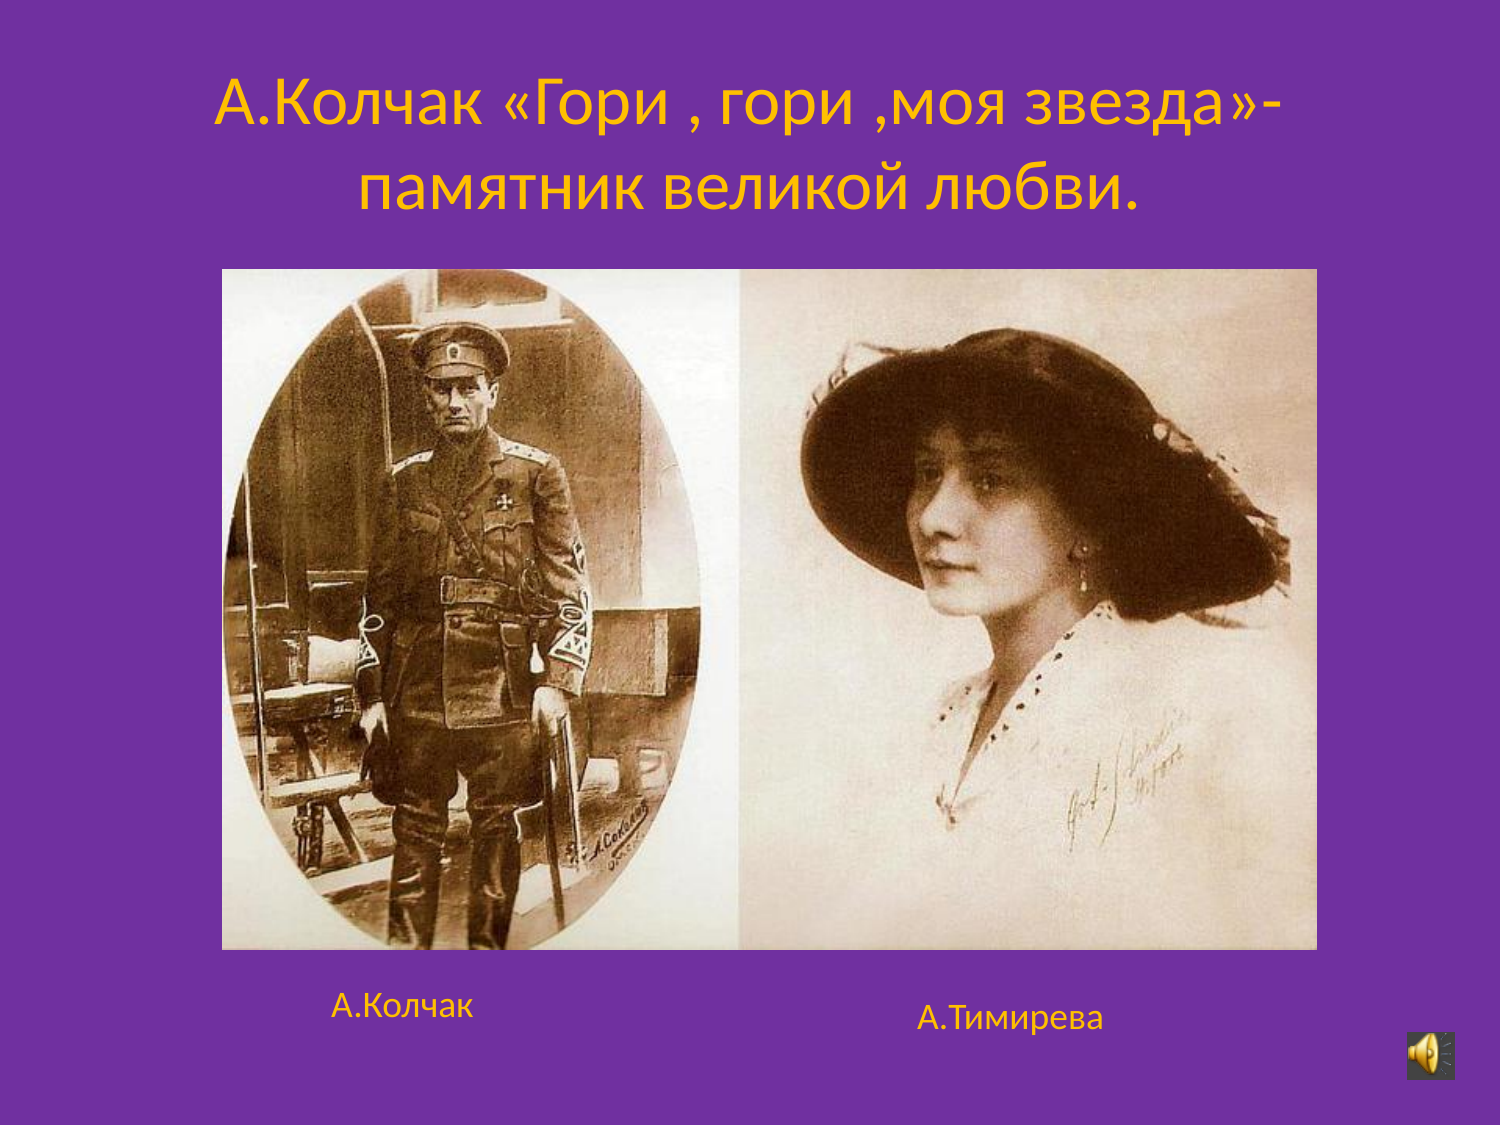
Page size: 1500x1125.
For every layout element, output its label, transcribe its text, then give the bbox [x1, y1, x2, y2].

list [222, 269, 1317, 950]
picture [1406, 1031, 1457, 1082]
text_box А.Тимирева [902, 984, 1122, 1045]
title А.Колчак «Гори , гори ,моя звезда»- памятник великой любви. [75, 45, 1425, 233]
text_box А.Колчак [316, 972, 491, 1033]
